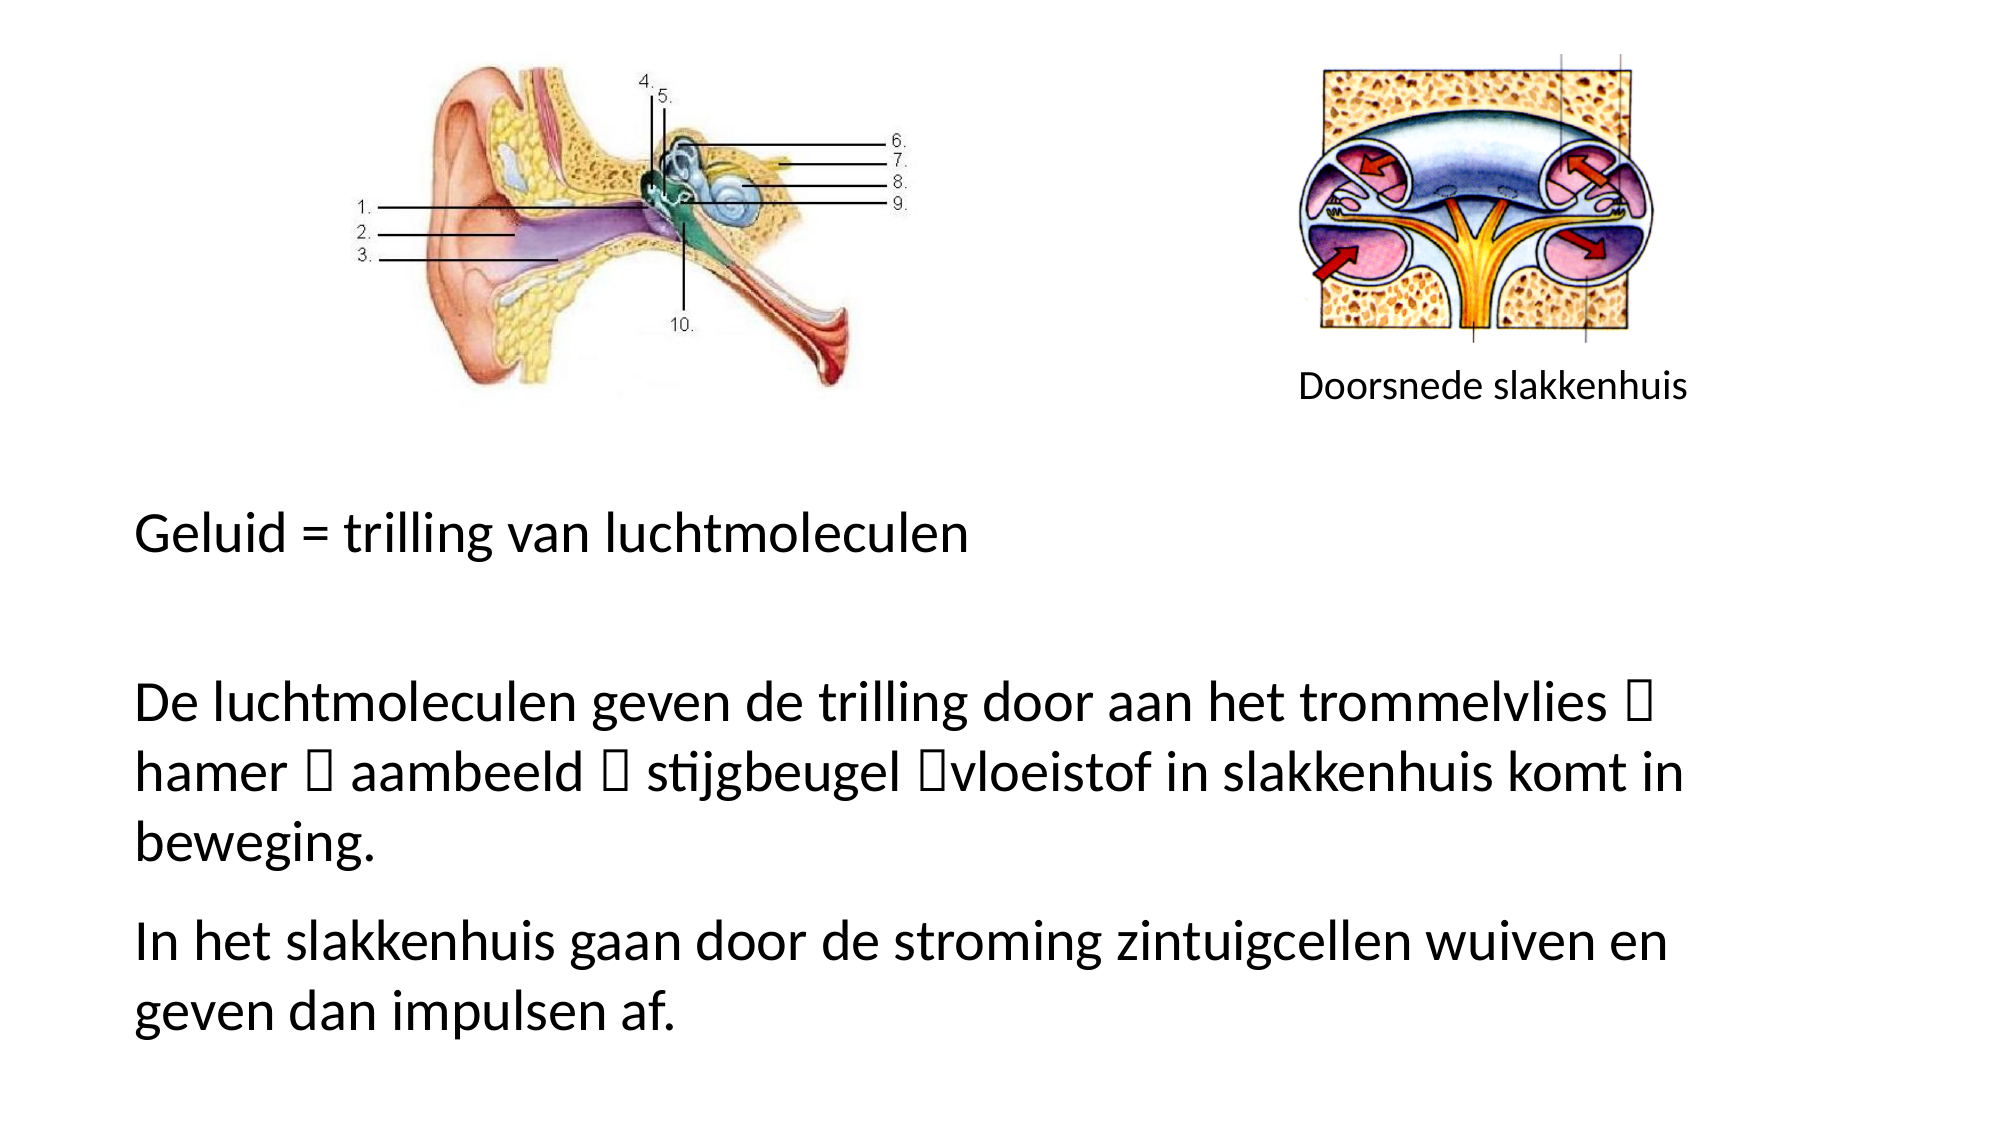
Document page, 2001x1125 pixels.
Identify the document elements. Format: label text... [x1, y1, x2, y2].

text_box Geluid = trilling van luchtmoleculen De luchtmoleculen geven de trilling door aan het trommelvlies  hamer  aambeeld  stijgbeugel vloeistof in slakkenhuis komt in beweging. In het slakkenhuis gaan door de stroming zintuigcellen wuiven en geven dan impulsen af. [119, 486, 1816, 1050]
picture [1283, 54, 1657, 343]
picture [314, 42, 951, 426]
text_box Doorsnede slakkenhuis [1283, 350, 1816, 415]
